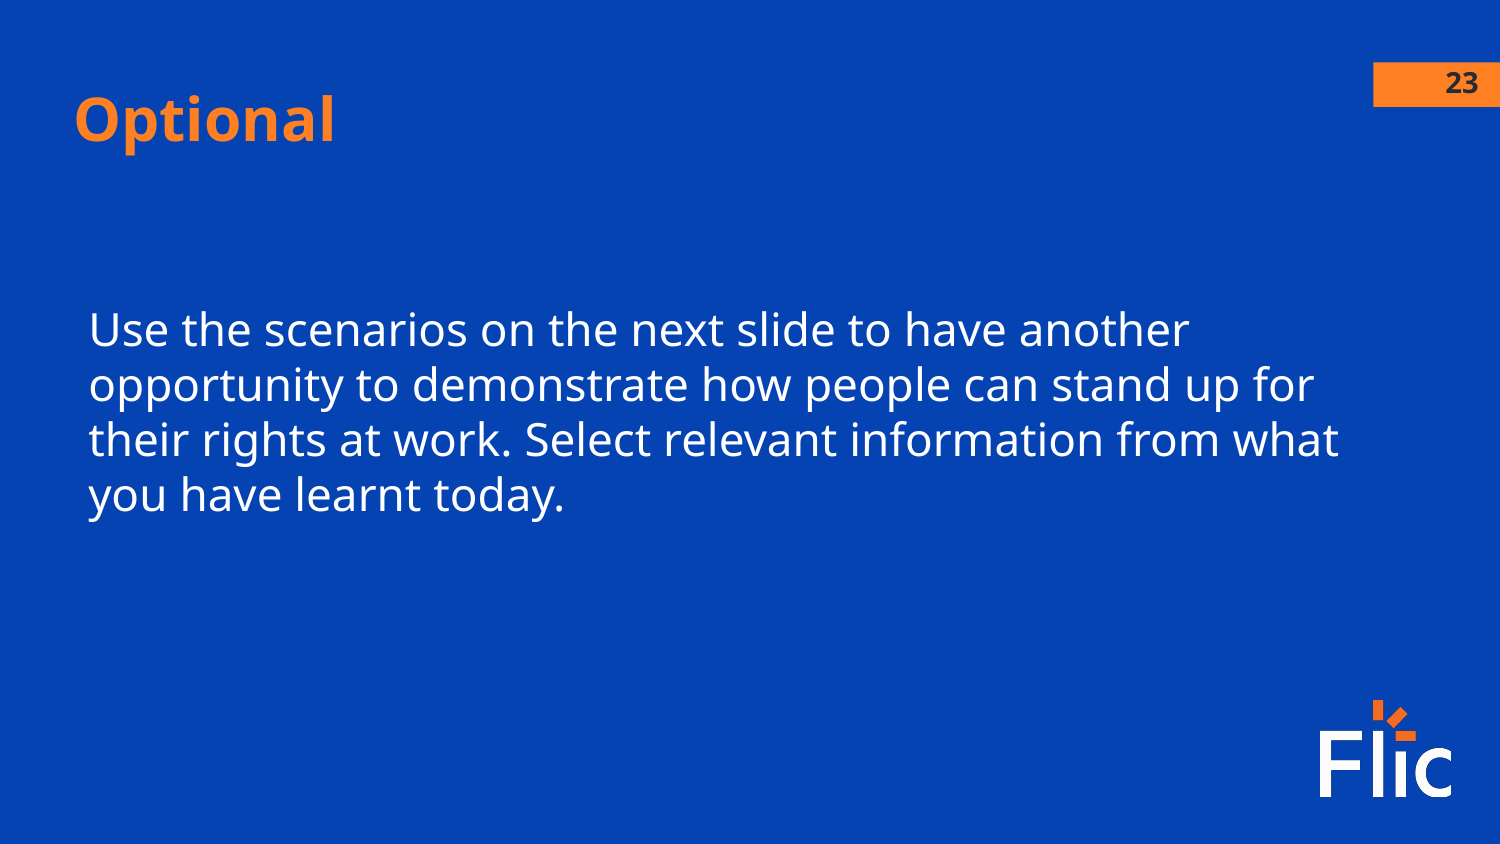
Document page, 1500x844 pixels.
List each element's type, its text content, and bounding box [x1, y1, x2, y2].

text_box Use the scenarios on the next slide to have another opportunity to demonstrate how people can stand up for their rights at work. Select relevant information from what you have learnt today. [73, 285, 1398, 536]
picture [1320, 700, 1451, 797]
slide_number ‹#› [1423, 66, 1500, 104]
text_box Optional [73, 70, 1253, 199]
